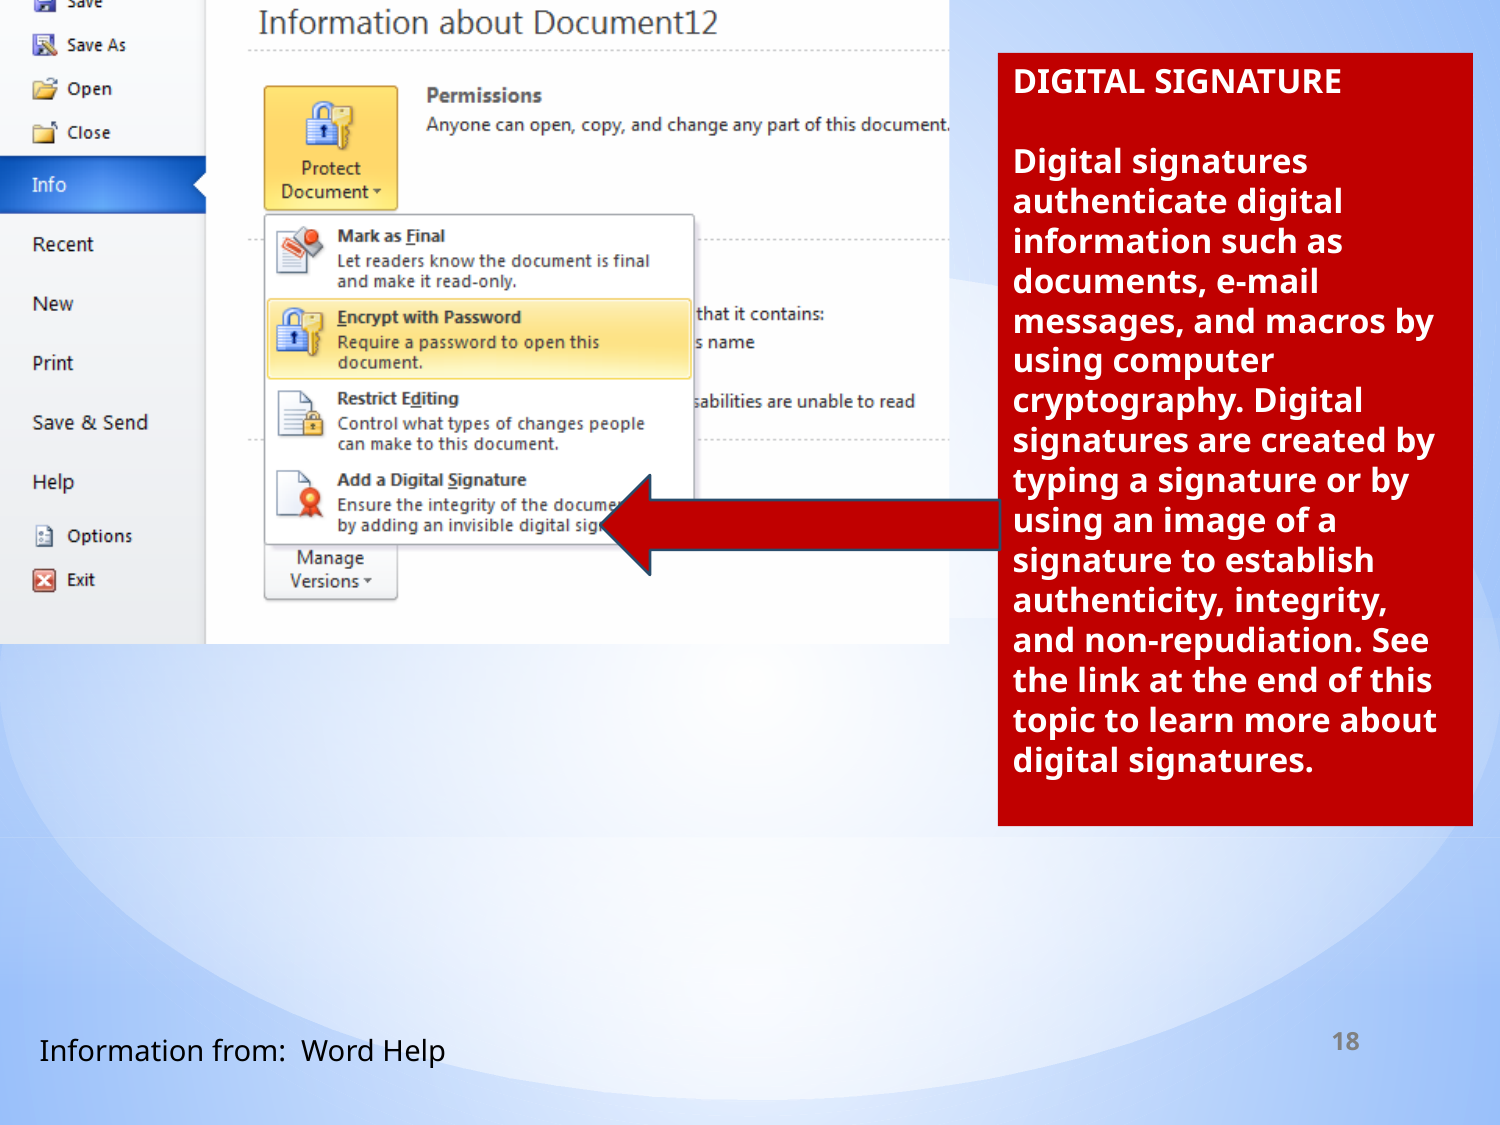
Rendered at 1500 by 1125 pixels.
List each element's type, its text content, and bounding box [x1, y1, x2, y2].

picture [0, 0, 950, 644]
text_box Information from: Word Help [24, 1024, 625, 1075]
text_box [954, 498, 1002, 552]
slide_number 18 [1074, 1012, 1375, 1073]
text_box DIGITAL SIGNATURE Digital signatures authenticate digital information such as documents, e-mail messages, and macros by using computer cryptography. Digital signatures are created by typing a signature or by using an image of a signature to establish authenticity, integrity, and non-repudiation. See the link at the end of this topic to learn more about digital signatures. [997, 52, 1473, 827]
